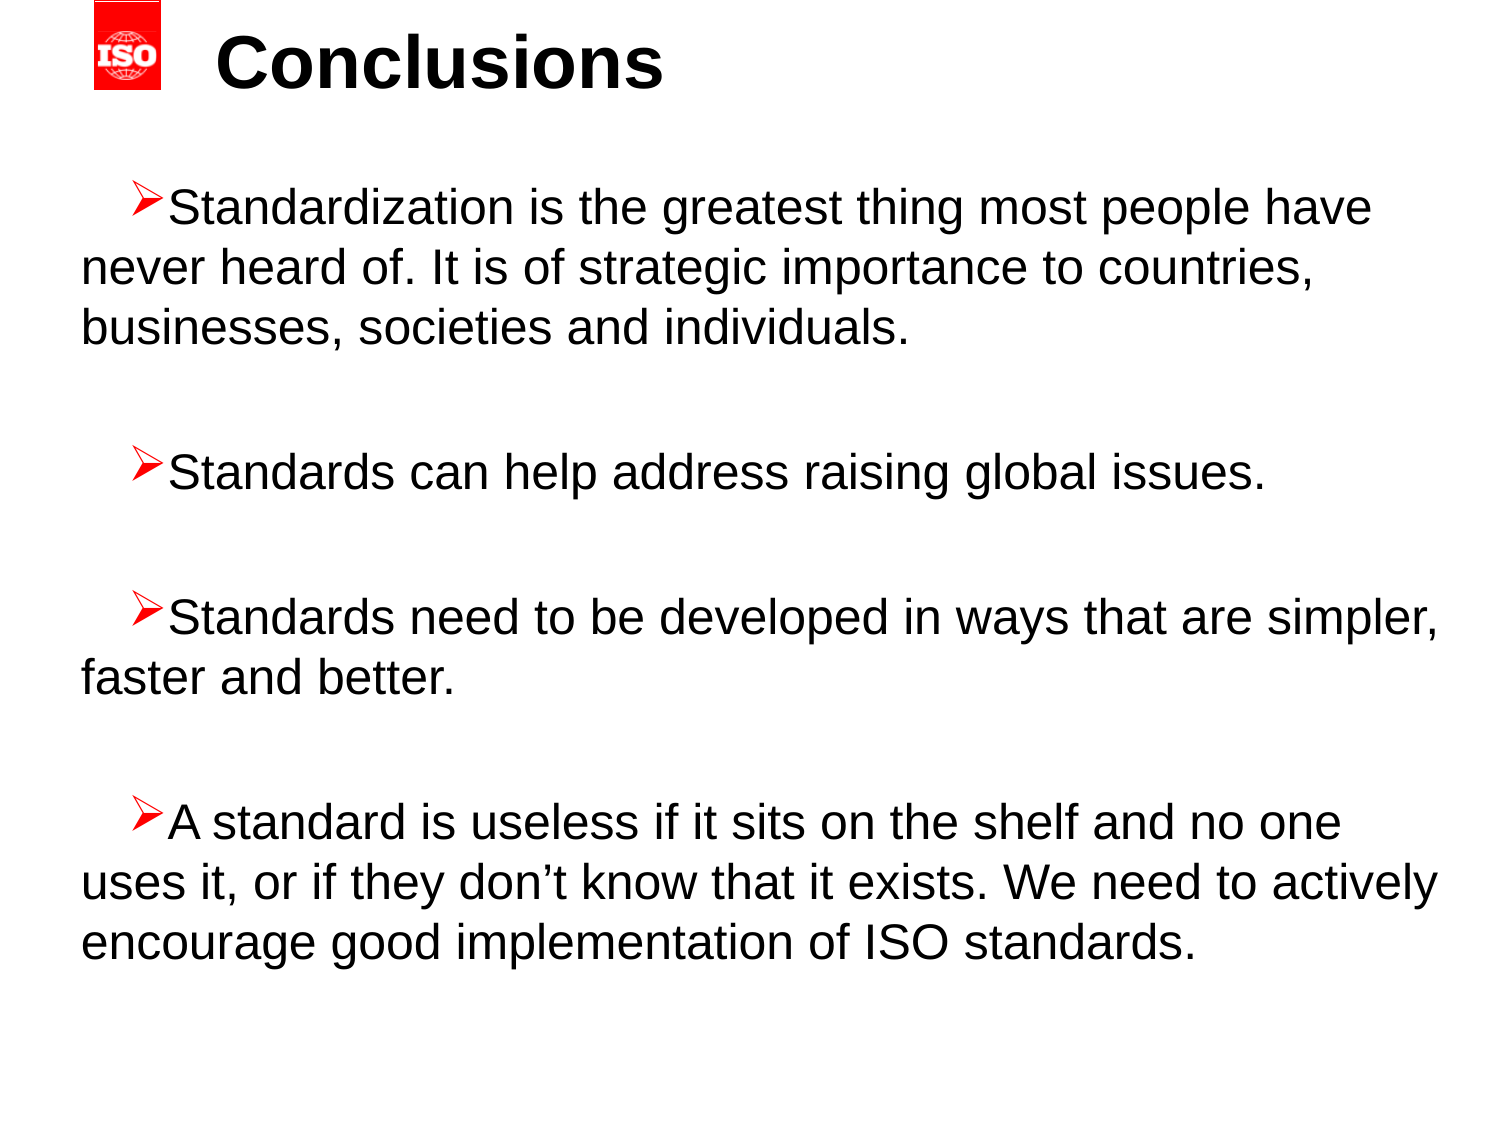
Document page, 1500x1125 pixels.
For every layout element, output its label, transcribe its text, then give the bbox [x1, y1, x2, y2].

list Standardization is the greatest thing most people have never heard of. It is of strategic importance to countries, businesses, societies and individuals. Standards can help address raising global issues. Standards need to be developed in ways that are simpler, faster and better. A standard is useless if it sits on the shelf and no one uses it, or if they don’t know that it exists. We need to actively encourage good implementation of ISO standards. [65, 166, 1467, 1068]
title Conclusions [200, 0, 1480, 119]
